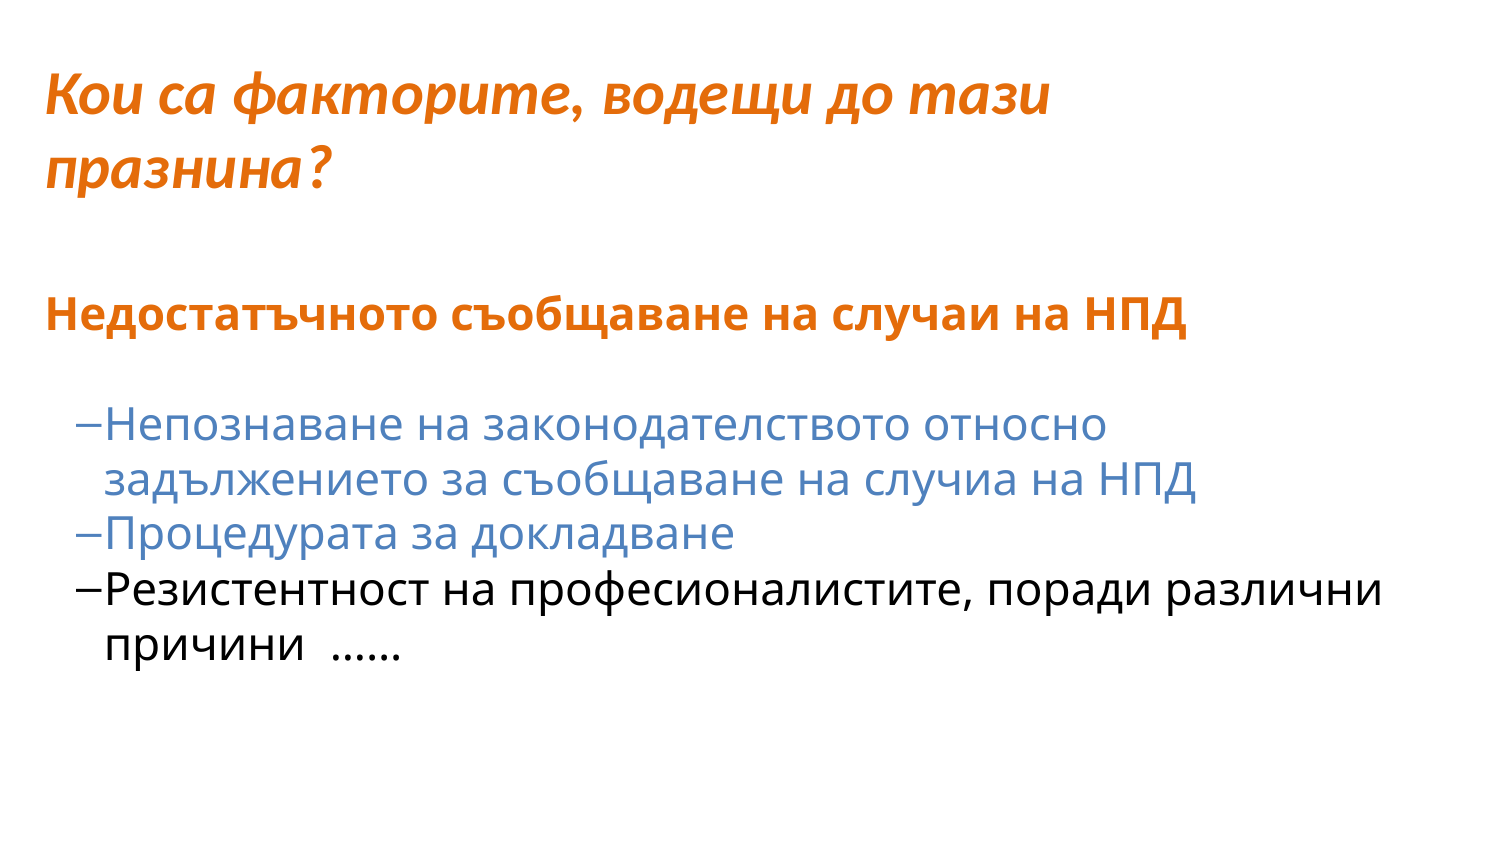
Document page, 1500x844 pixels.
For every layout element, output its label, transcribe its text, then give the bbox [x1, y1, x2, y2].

title Кои са факторите, водещи до тази празнина? [29, 32, 1365, 111]
list Недостатъчното съобщаване на случаи на НПД Непознаване на законодателството относно задължението за съобщаване на случиа на НПД Процедурата за докладване Резистентност на професионалистите, поради различни причини …… [29, 111, 1459, 821]
